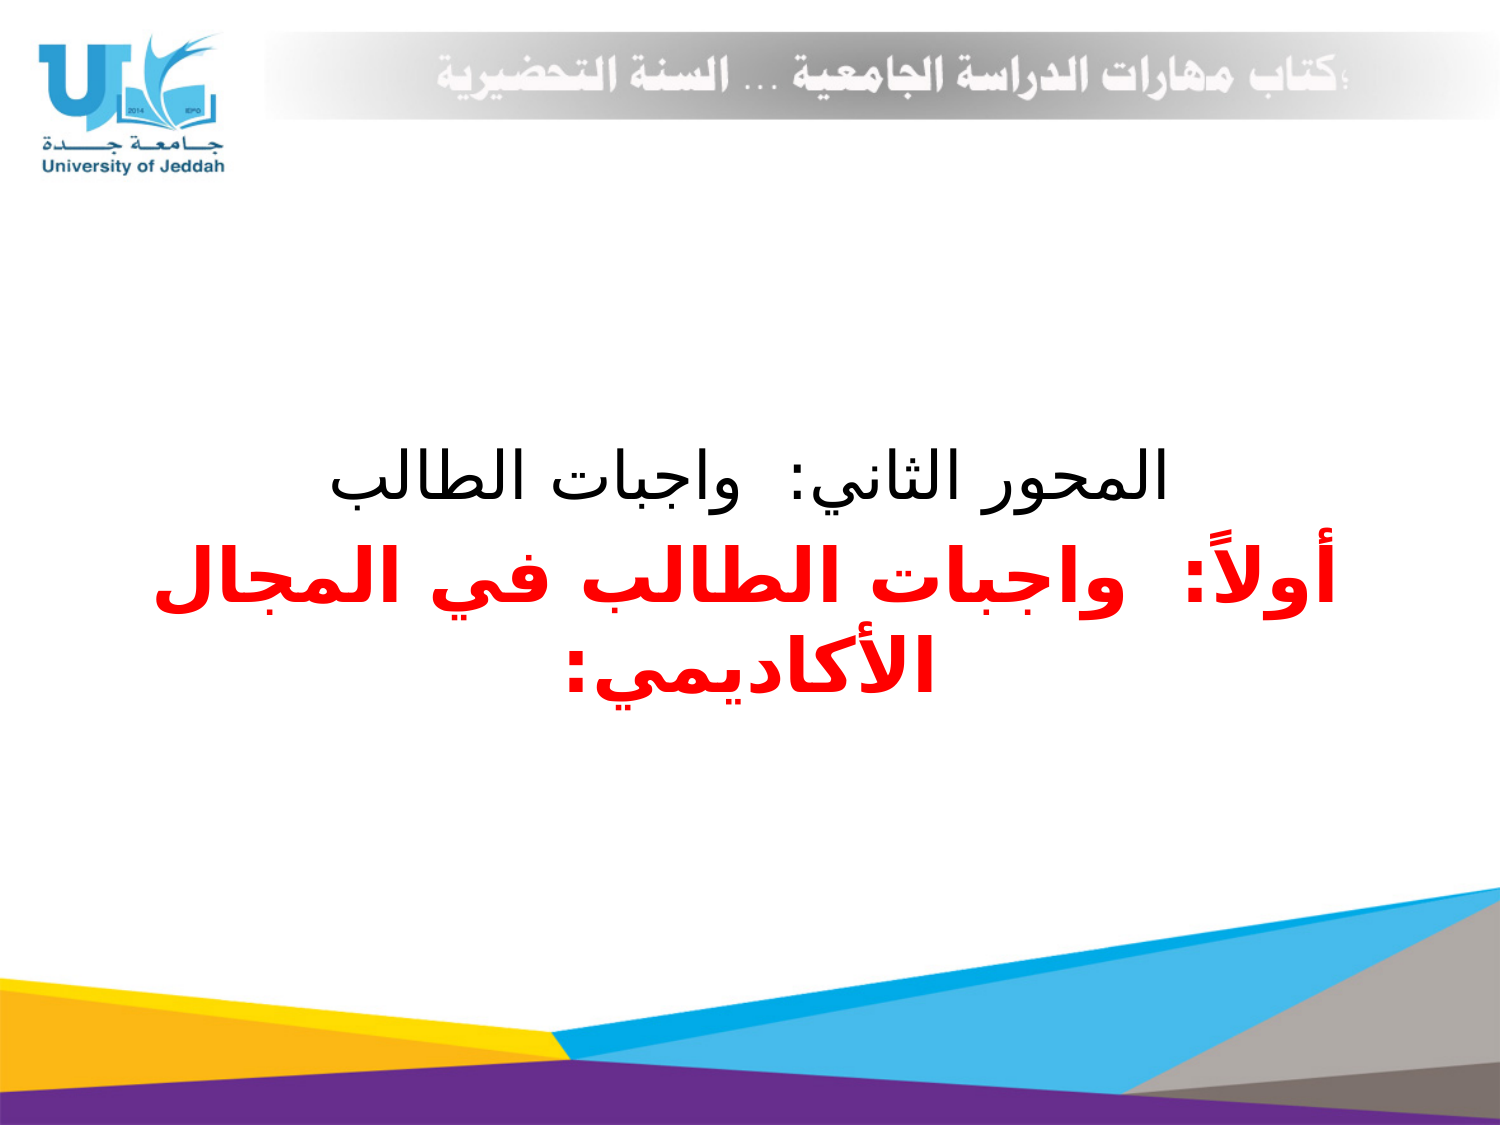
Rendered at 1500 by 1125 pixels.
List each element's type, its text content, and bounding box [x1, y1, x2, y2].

picture [0, 0, 1500, 1125]
list المحور الثاني: واجبات الطالب أولاً: واجبات الطالب في المجال الأكاديمي: [75, 425, 1425, 688]
